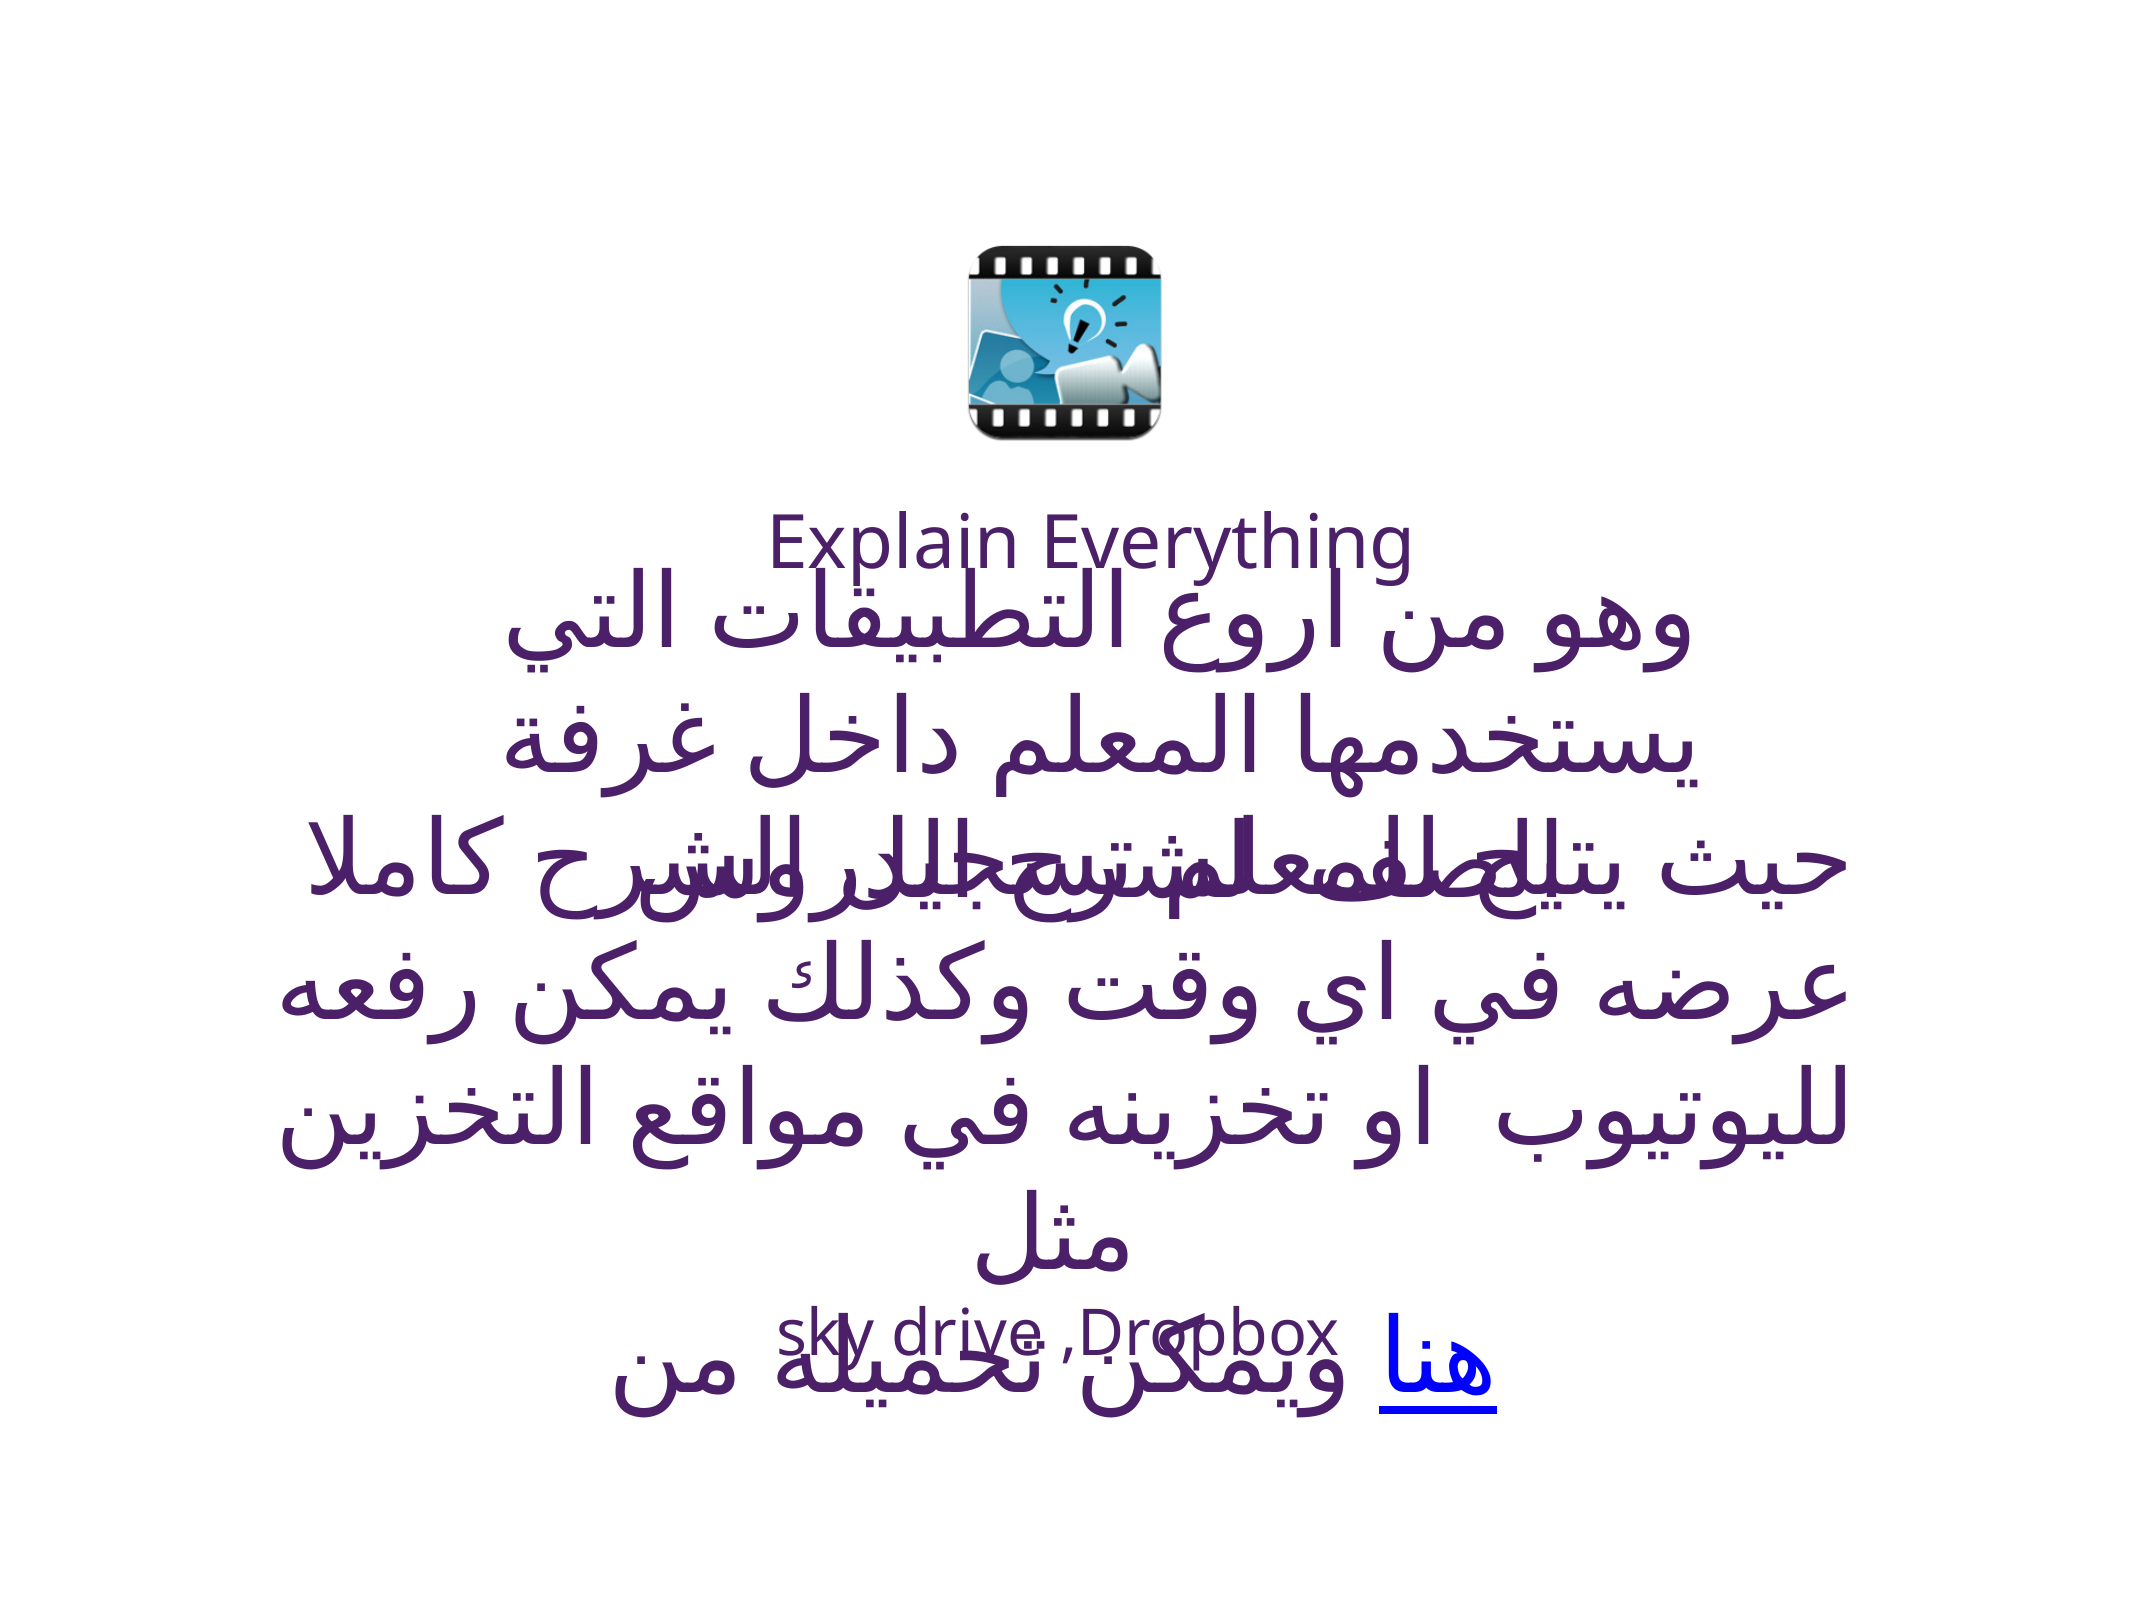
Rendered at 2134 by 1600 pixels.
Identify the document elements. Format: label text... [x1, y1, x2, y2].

text_box ويمكن تحميله من هنا [600, 1279, 1533, 1433]
text_box حيث يتيح للمعلم تسجيل الشرح كاملا عرضه في اي وقت وكذلك يمكن رفعه لليوتيوب او تخزينه في مواقع التخزين مثل sky drive ,Dropbox [201, 782, 1932, 1377]
text_box وهو من اروع التطبيقات التي يستخدمها المعلم داخل غرفة الصف لشرح الدروس [406, 535, 1796, 782]
text_box Explain Everything [757, 485, 1445, 535]
picture [958, 235, 1175, 453]
